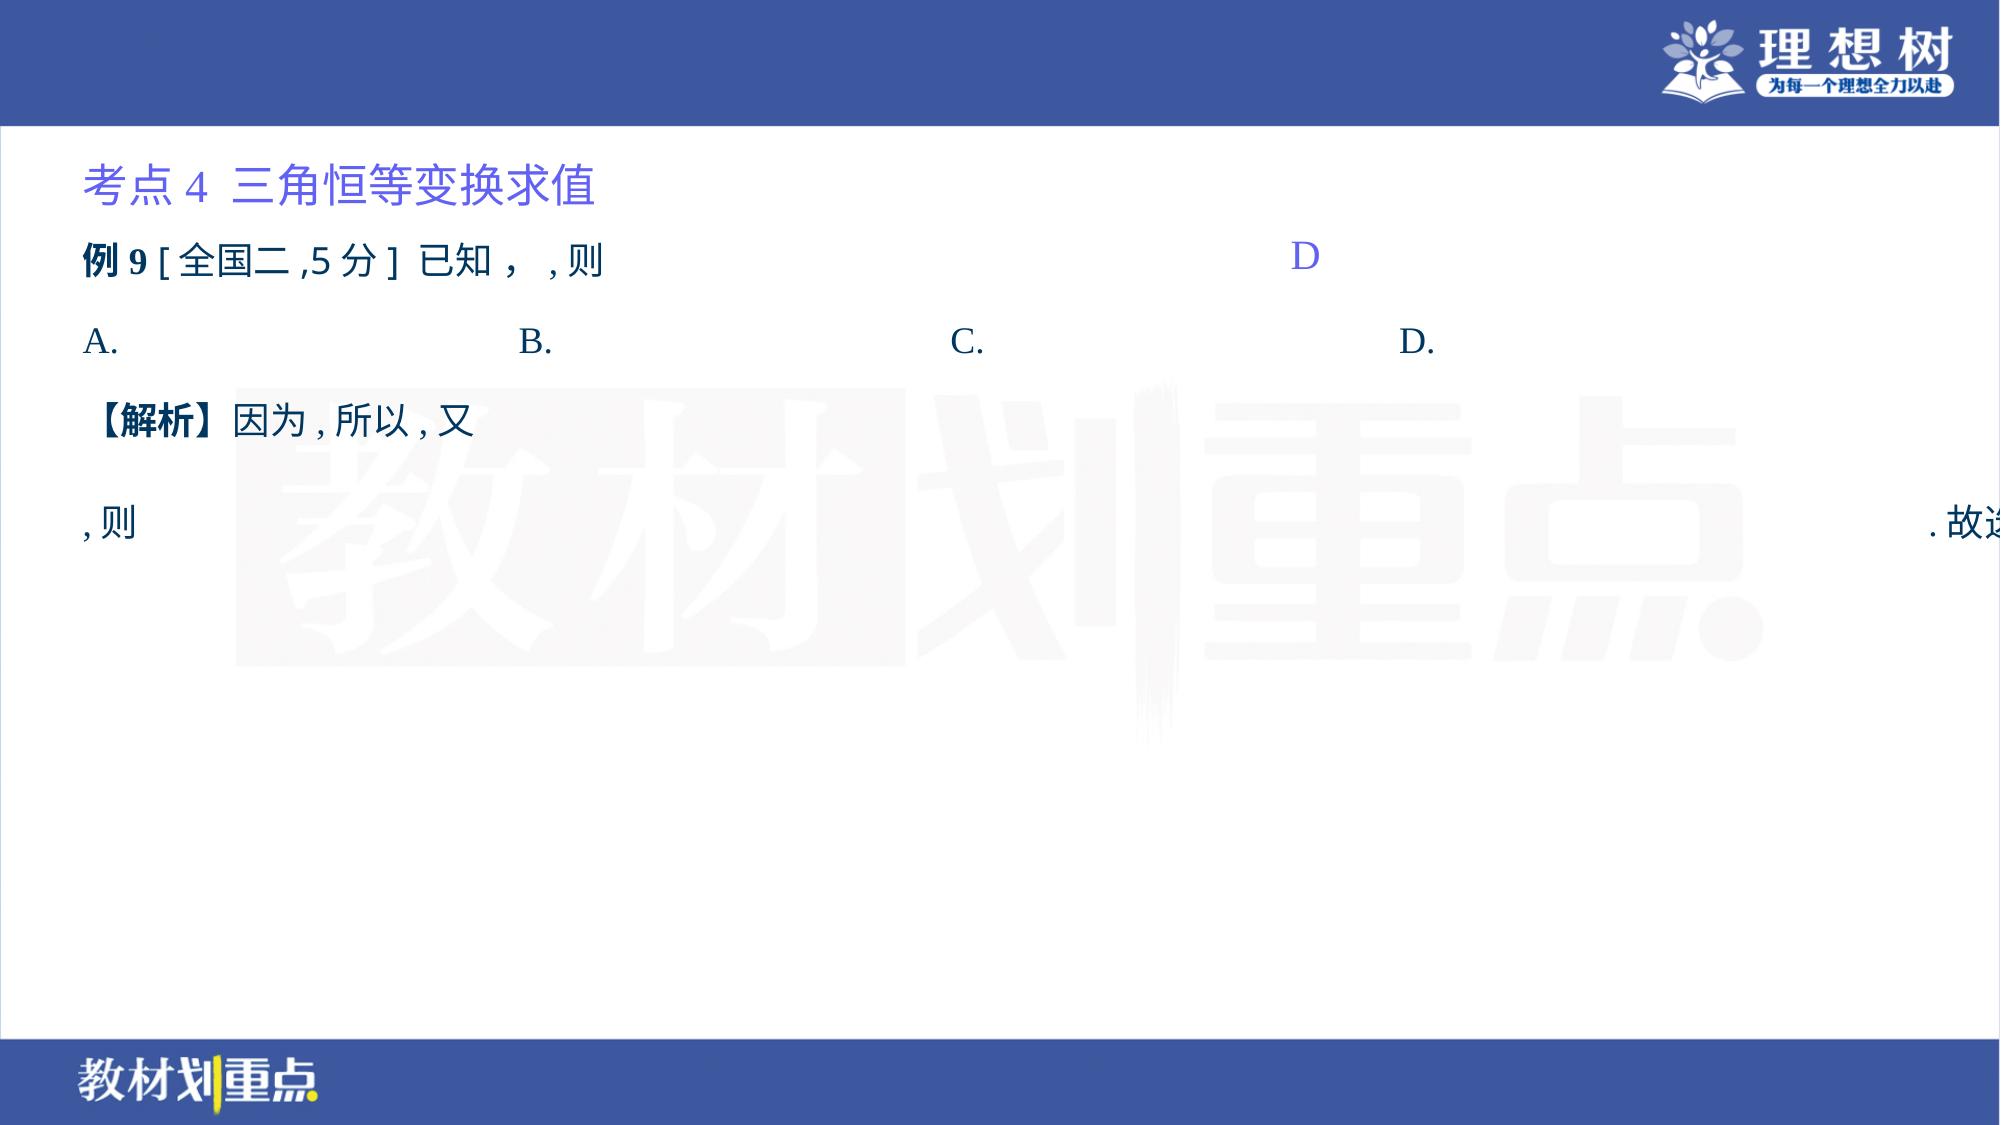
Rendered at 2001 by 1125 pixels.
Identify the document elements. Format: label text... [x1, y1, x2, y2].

text_box D [1275, 225, 1336, 276]
text_box 考点4 三角恒等变换求值 [82, 129, 1817, 270]
picture [0, 0, 2000, 1125]
